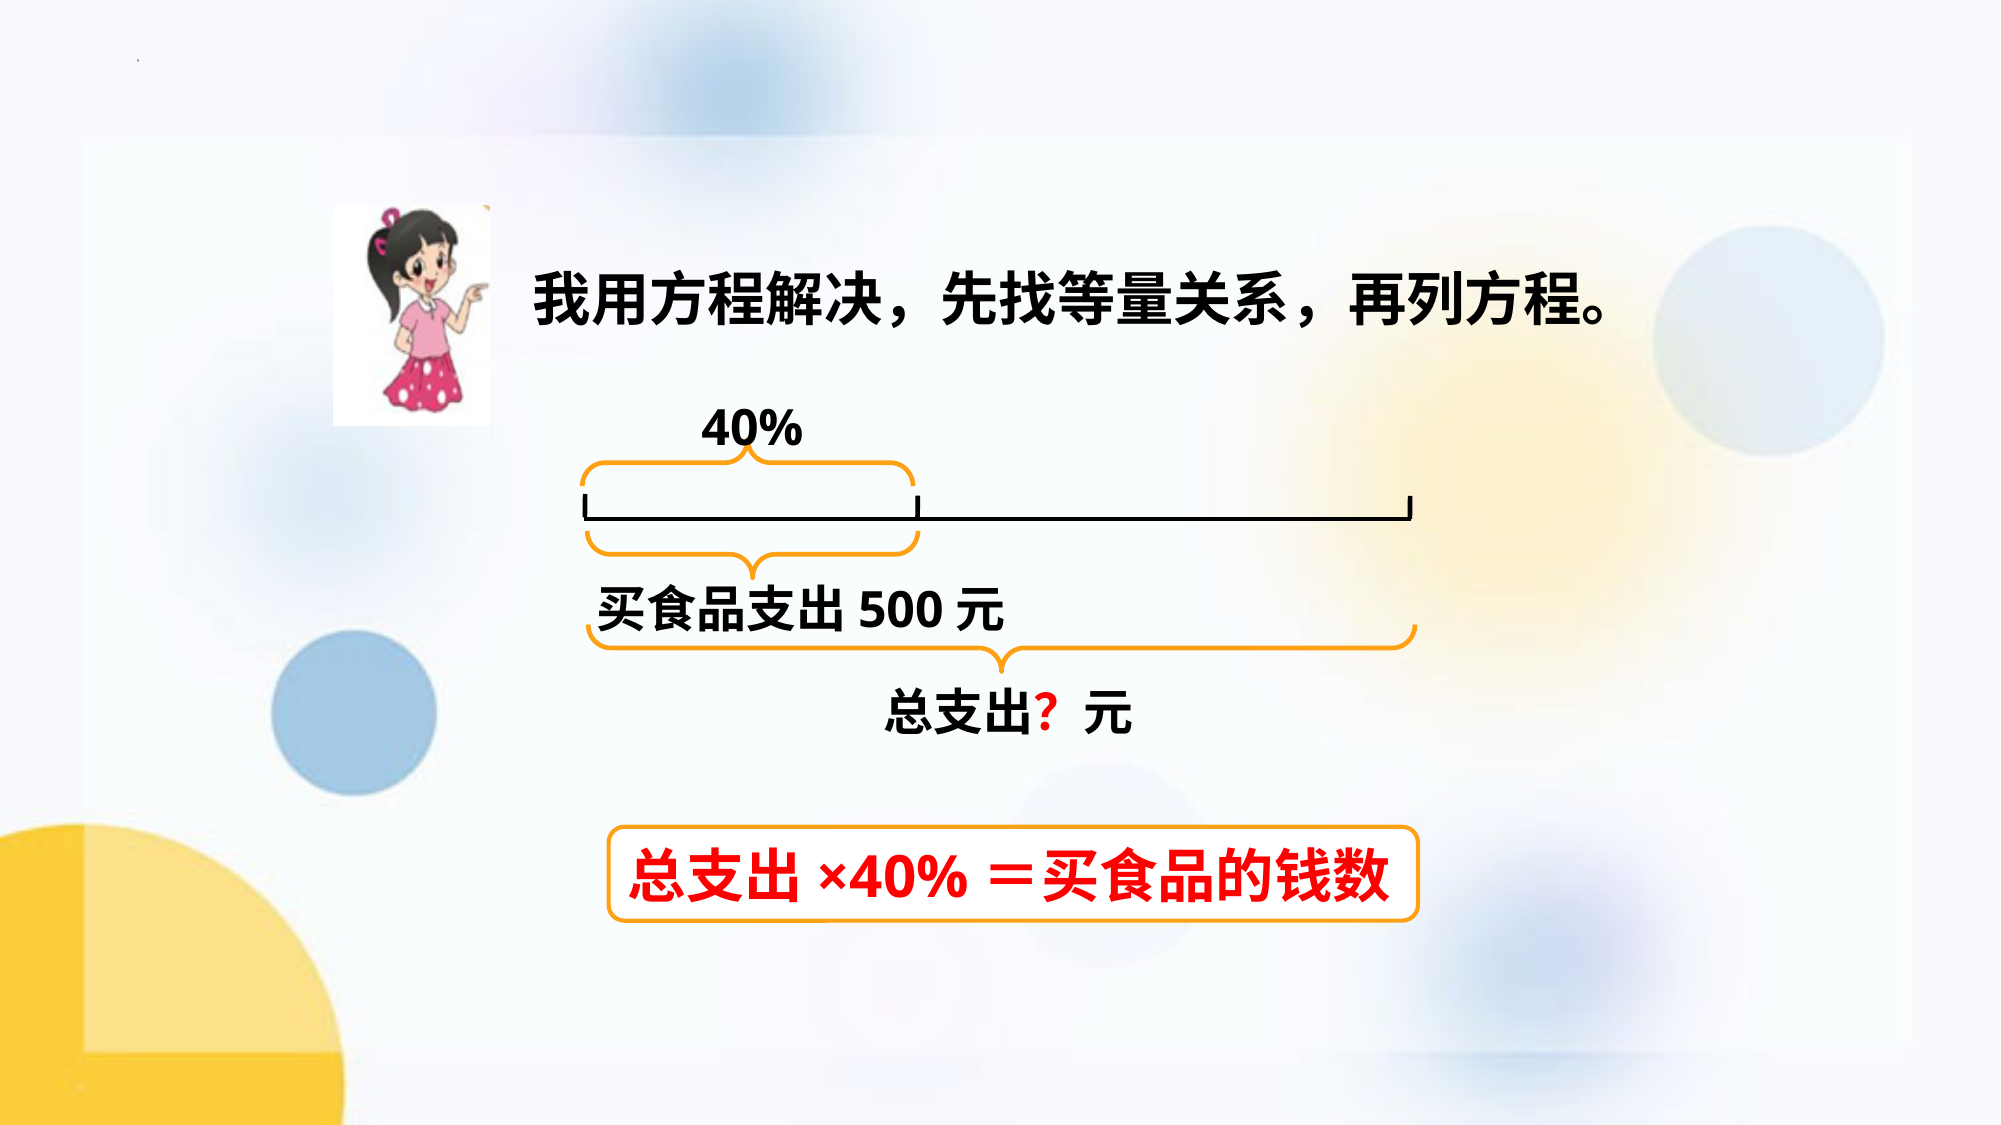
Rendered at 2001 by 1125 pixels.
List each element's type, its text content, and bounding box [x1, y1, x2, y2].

text_box 买食品支出500元 [564, 570, 1038, 646]
text_box [582, 462, 914, 487]
text_box [588, 624, 1416, 672]
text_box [584, 493, 1411, 520]
text_box 我用方程解决，先找等量关系，再列方程。 [490, 254, 1655, 340]
text_box 总支出×40%＝买食品的钱数 [608, 826, 1418, 921]
text_box [587, 530, 919, 570]
text_box 40% [658, 388, 847, 463]
picture [0, 0, 2001, 1125]
text_box 总支出？元 [815, 672, 1201, 748]
